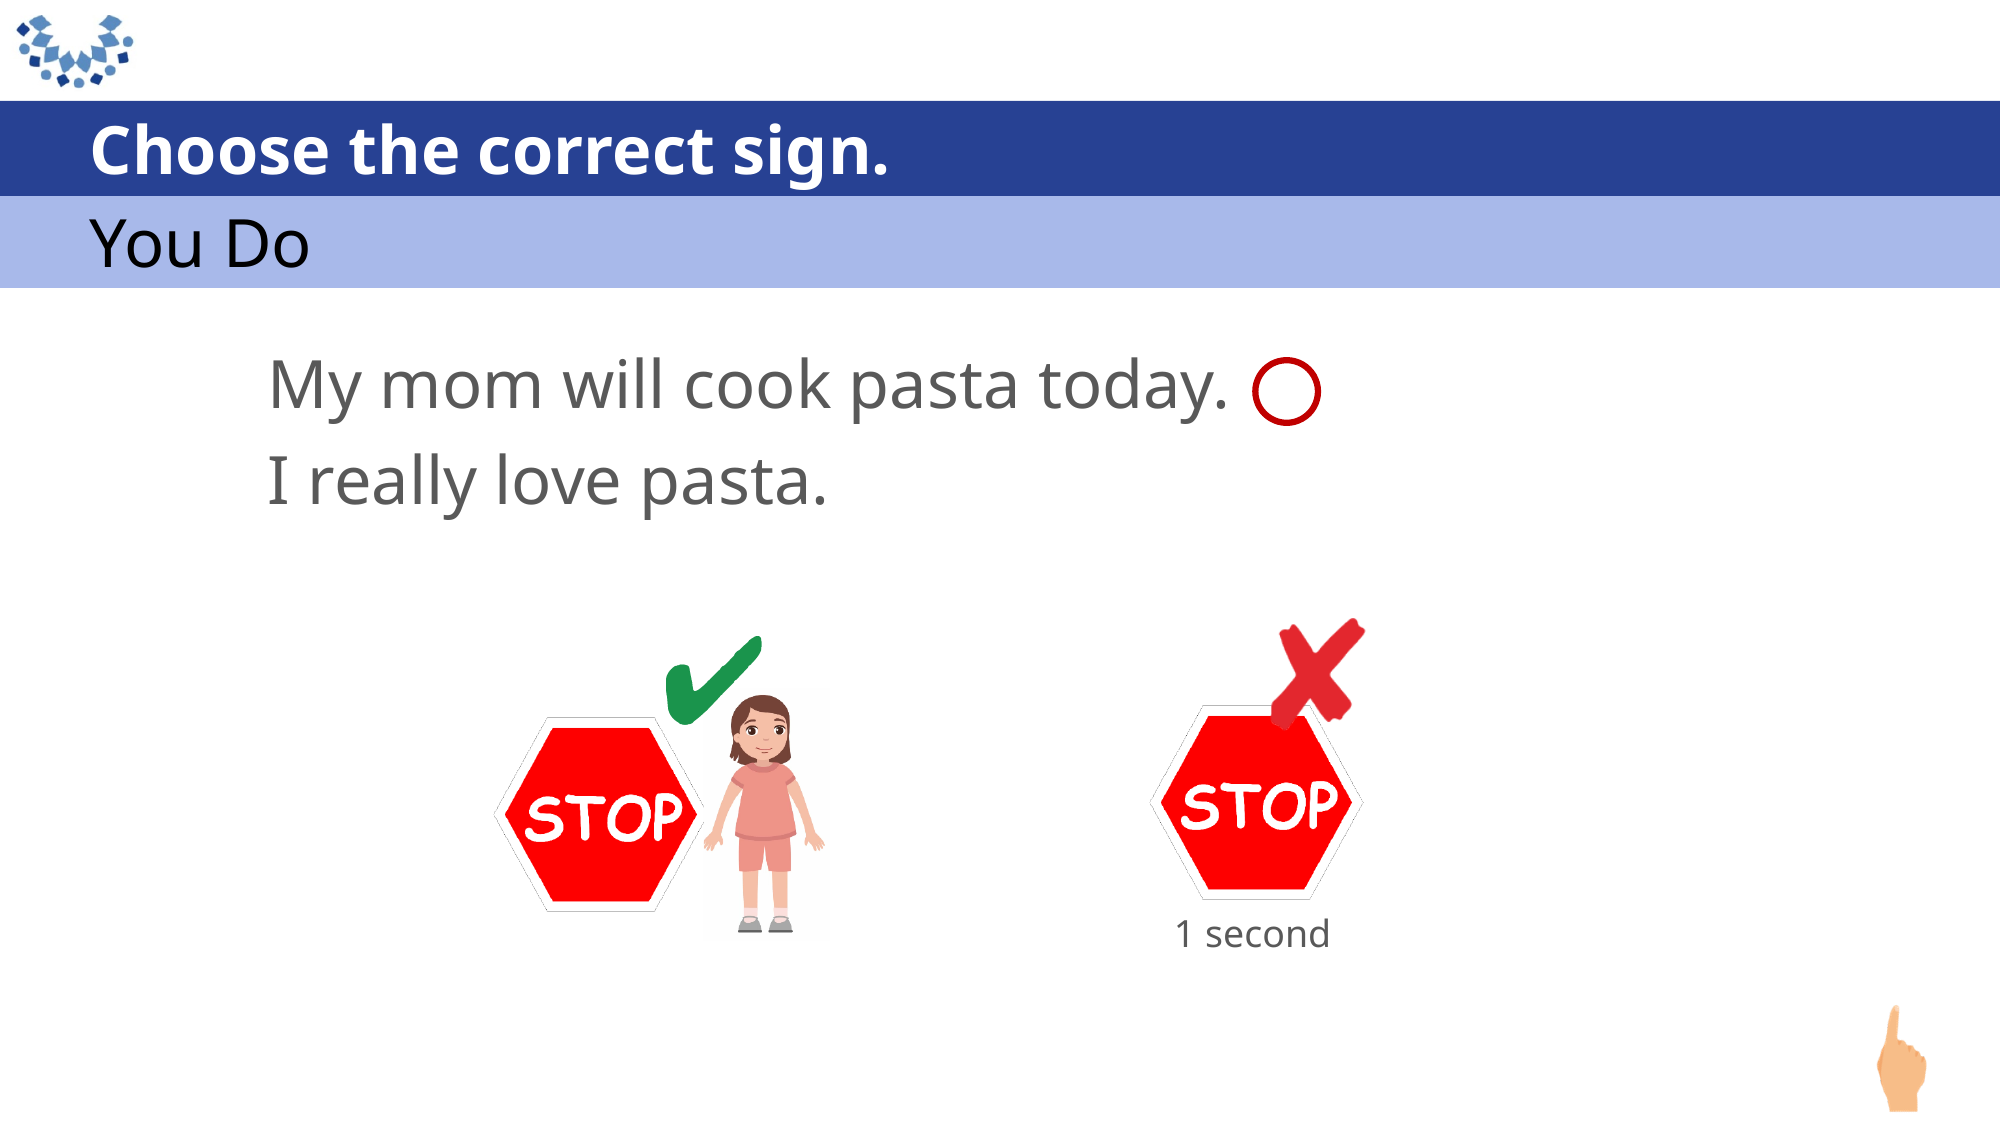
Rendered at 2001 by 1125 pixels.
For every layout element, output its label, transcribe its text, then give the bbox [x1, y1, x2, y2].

picture [666, 636, 762, 725]
picture [8, 15, 138, 92]
text_box [1254, 359, 1320, 424]
text_box My mom will cook pasta today. I really love pasta. [192, 318, 1459, 628]
picture [1829, 991, 1975, 1125]
text_box You Do [0, 196, 2000, 288]
text_box Choose the correct sign. [0, 100, 2000, 196]
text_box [1140, 682, 1370, 964]
picture [1270, 618, 1366, 731]
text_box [484, 687, 830, 941]
